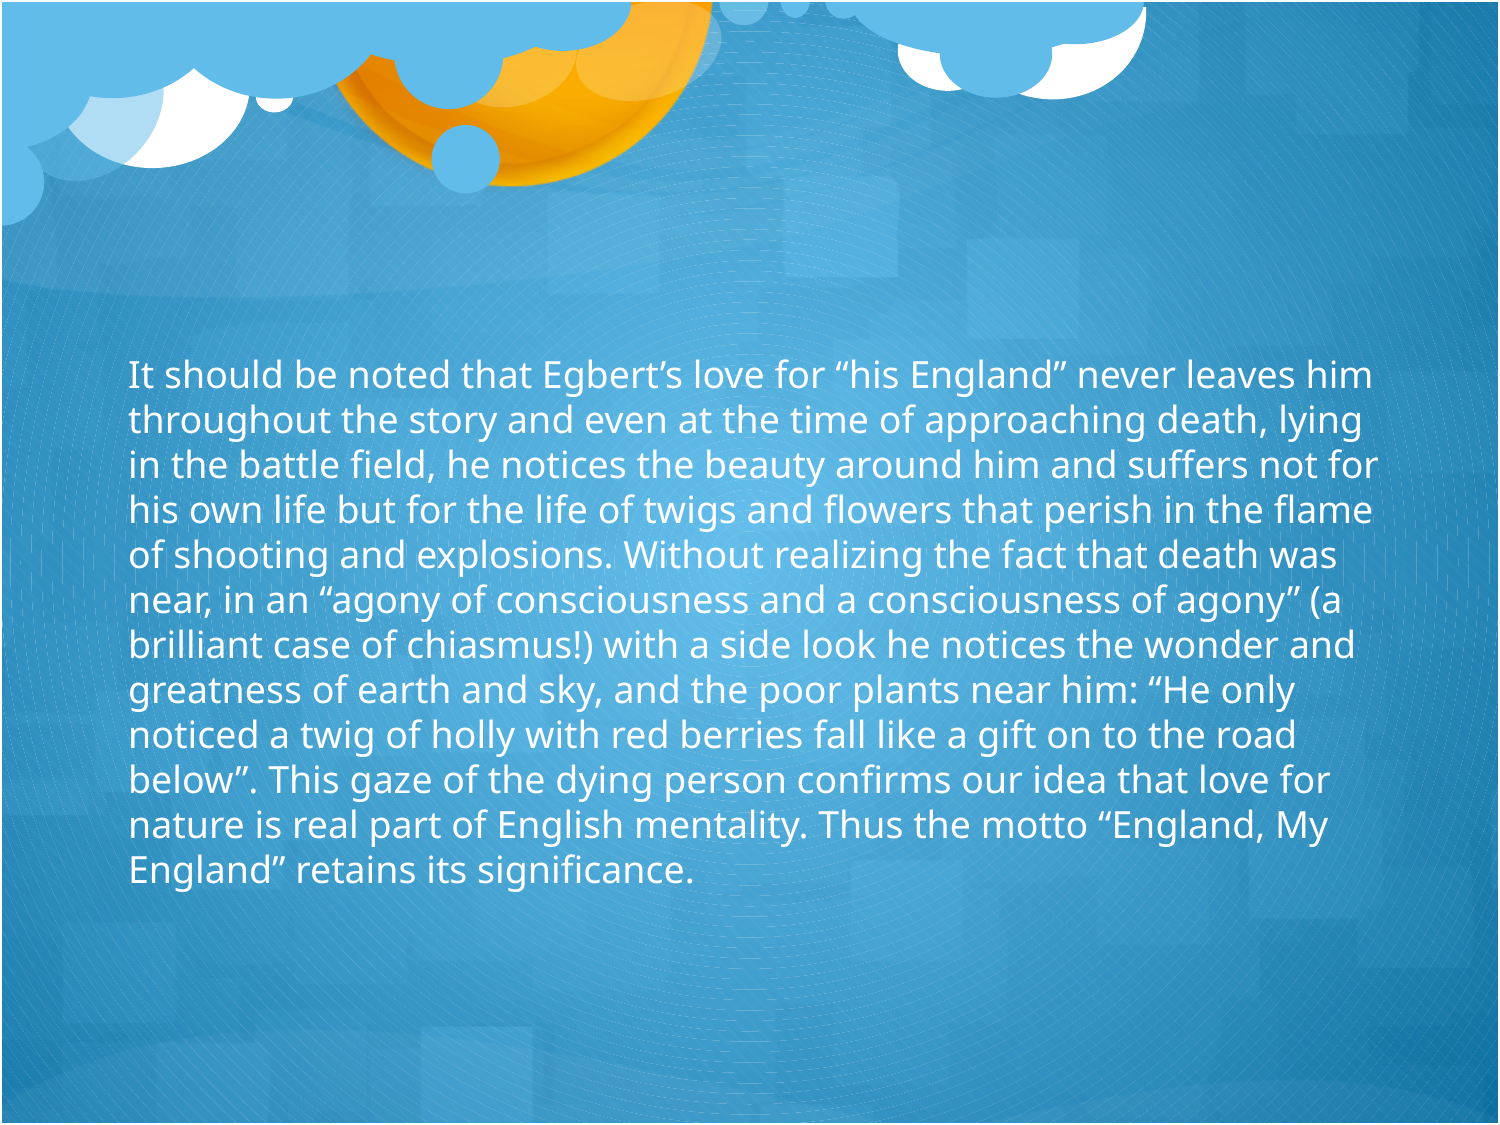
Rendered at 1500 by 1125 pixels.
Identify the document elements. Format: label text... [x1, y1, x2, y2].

text_box It should be noted that Egbert’s love for “his England” never leaves him throughout the story and even at the time of approaching death, lying in the battle field, he notices the beauty around him and suffers not for his own life but for the life of twigs and flowers that perish in the flame of shooting and explosions. Without realizing the fact that death was near, in an “agony of consciousness and a consciousness of agony” (a brilliant case of chiasmus!) with a side look he notices the wonder and greatness of earth and sky, and the poor plants near him: “He only noticed a twig of holly with red berries fall like a gift on to the road below”. This gaze of the dying person confirms our idea that love for nature is real part of English mentality. Thus the motto “England, My England” retains its significance. [113, 343, 1407, 899]
picture [2, 2, 1498, 1123]
